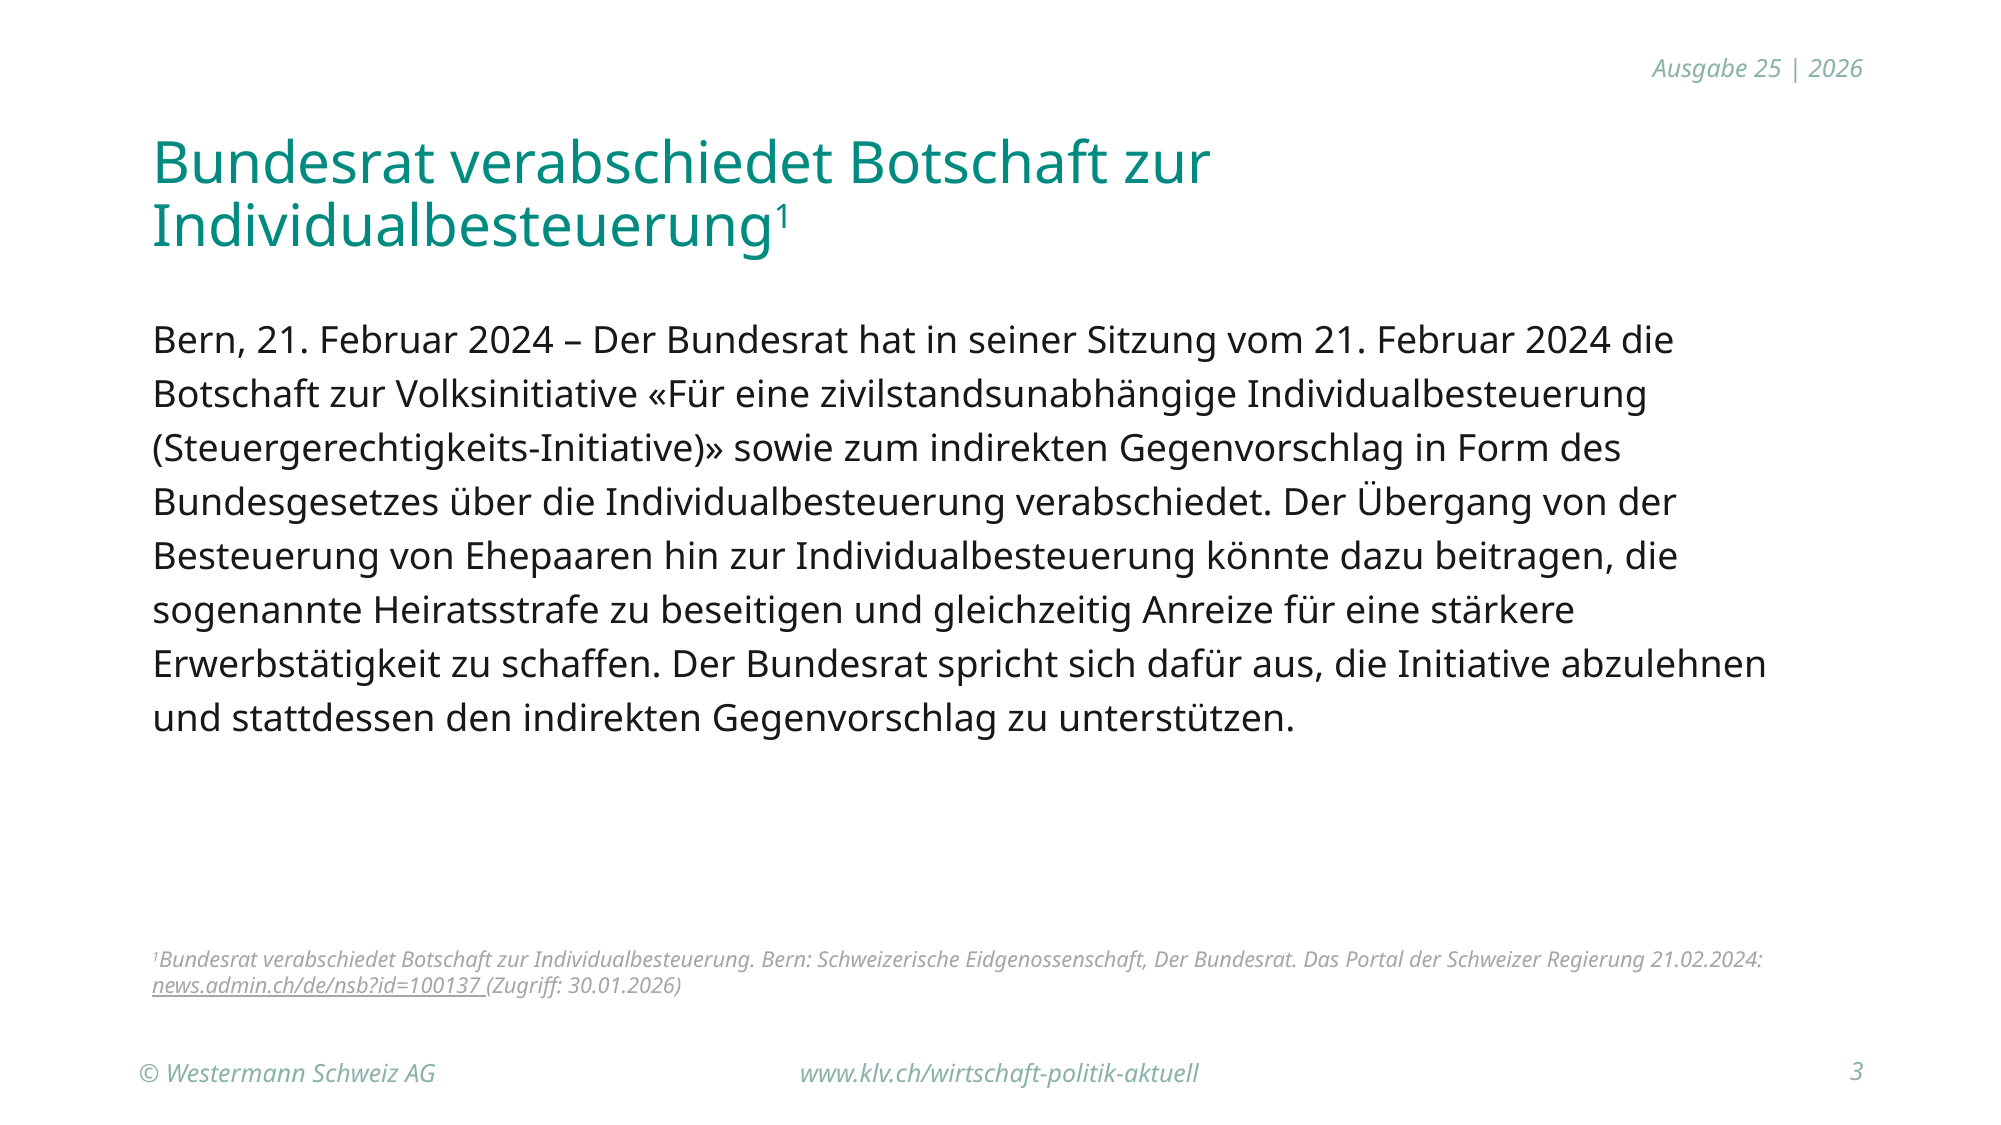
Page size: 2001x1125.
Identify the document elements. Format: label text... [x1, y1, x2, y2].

text_box 1Bundesrat verabschiedet Botschaft zur Individualbesteuerung. Bern: Schweizerische Eidgenossenschaft, Der Bundesrat. Das Portal der Schweizer Regierung 21.02.2024: news.admin.ch/de/nsb?id=100137 (Zugriff: 30.01.2026) [137, 938, 1875, 1009]
list Bern, 21. Februar 2024 – Der Bundesrat hat in seiner Sitzung vom 21. Februar 2024 die Botschaft zur Volksinitiative «Für eine zivilstandsunabhängige Individualbesteuerung (Steuergerechtigkeits-Initiative)» sowie zum indirekten Gegenvorschlag in Form des Bundesgesetzes über die Individualbesteuerung verabschiedet. Der Übergang von der Besteuerung von Ehepaaren hin zur Individualbesteuerung könnte dazu beitragen, die sogenannte Heiratsstrafe zu beseitigen und gleichzeitig Anreize für eine stärkere Erwerbstätigkeit zu schaffen. Der Bundesrat spricht sich dafür aus, die Initiative abzulehnen und stattdessen den indirekten Gegenvorschlag zu unterstützen. [137, 299, 1863, 911]
title Bundesrat verabschiedet Botschaft zur Individualbesteuerung1 [137, 92, 1863, 299]
